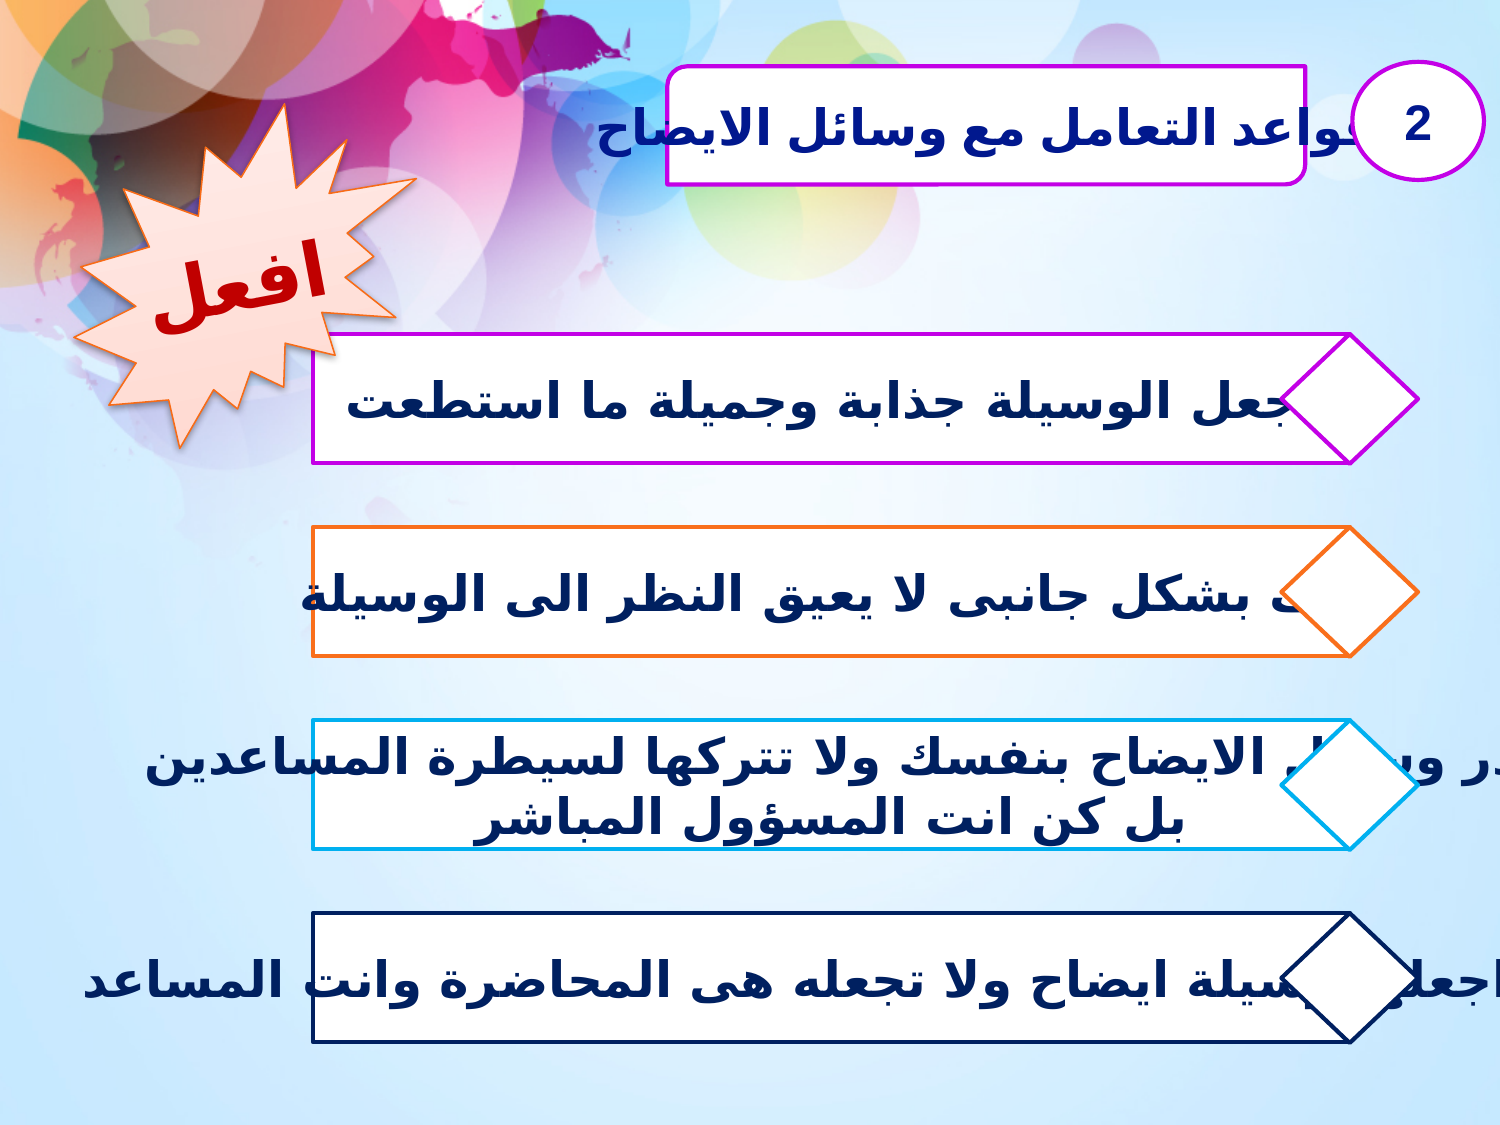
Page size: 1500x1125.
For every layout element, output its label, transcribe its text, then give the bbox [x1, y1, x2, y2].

text_box اجعل الوسيلة جذابة وجميلة ما استطعت [311, 332, 1347, 465]
text_box 2 [1350, 59, 1487, 183]
text_box [1279, 911, 1421, 1045]
text_box اجعلها وسيلة ايضاح ولا تجعله هى المحاضرة وانت المساعد [311, 911, 1347, 1044]
text_box افعل [73, 103, 418, 450]
text_box [1279, 525, 1421, 659]
text_box [1279, 332, 1421, 466]
text_box قواعد التعامل مع وسائل الايضاح [665, 64, 1308, 187]
text_box قف بشكل جانبى لا يعيق النظر الى الوسيلة [311, 525, 1347, 658]
picture [0, 0, 1500, 1125]
text_box [1279, 718, 1421, 852]
text_box أدر وسائل الايضاح بنفسك ولا تتركها لسيطرة المساعدين بل كن انت المسؤول المباشر [311, 718, 1347, 851]
